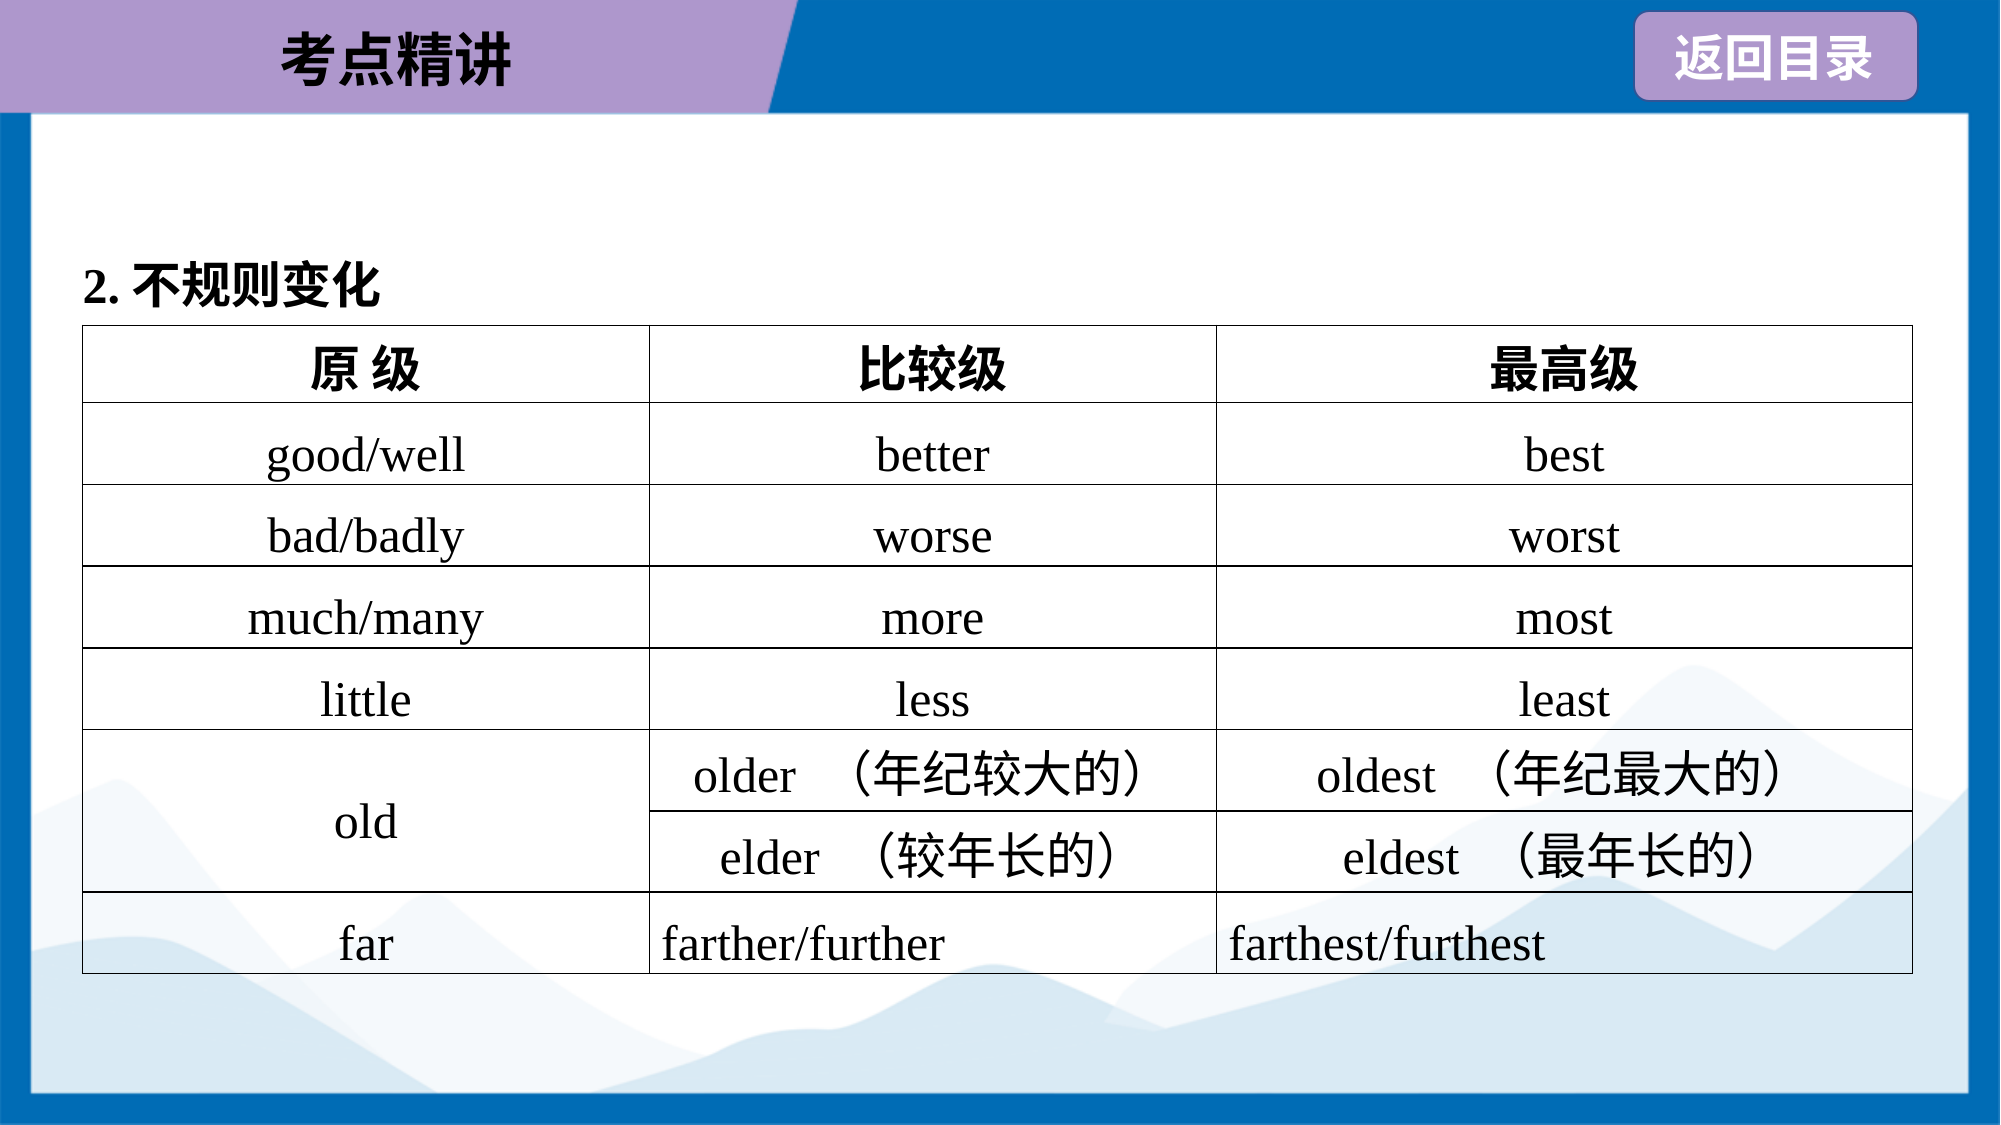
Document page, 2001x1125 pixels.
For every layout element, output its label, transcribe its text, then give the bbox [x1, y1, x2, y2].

table_header 最高级 [1217, 326, 1912, 402]
table_cell far [83, 893, 649, 973]
table_cell less [650, 649, 1216, 729]
table_cell farthest/furthest [1217, 893, 1912, 973]
table_cell older （年纪较大的） [650, 730, 1216, 810]
table_cell little [83, 649, 649, 729]
table_cell most [1217, 567, 1912, 647]
table_cell eldest （最年长的） [1217, 812, 1912, 891]
table_header 比较级 [650, 326, 1216, 402]
picture [0, 0, 2000, 1125]
table_cell good/well [83, 403, 649, 484]
table_cell better [650, 403, 1216, 484]
table_cell oldest （年纪最大的） [1217, 730, 1912, 810]
table_header 原 级 [83, 326, 649, 402]
table_cell much/many [83, 567, 649, 647]
table_cell farther/further [650, 893, 1216, 973]
table_cell best [1217, 403, 1912, 484]
table_cell least [1217, 649, 1912, 729]
table_cell bad/badly [83, 485, 649, 565]
table_cell more [650, 567, 1216, 647]
table_cell elder （较年长的） [650, 812, 1216, 891]
table_cell old [83, 730, 649, 891]
text_box 2.不规则变化 [82, 225, 1917, 304]
table_cell worst [1217, 485, 1912, 565]
table_cell worse [650, 485, 1216, 565]
